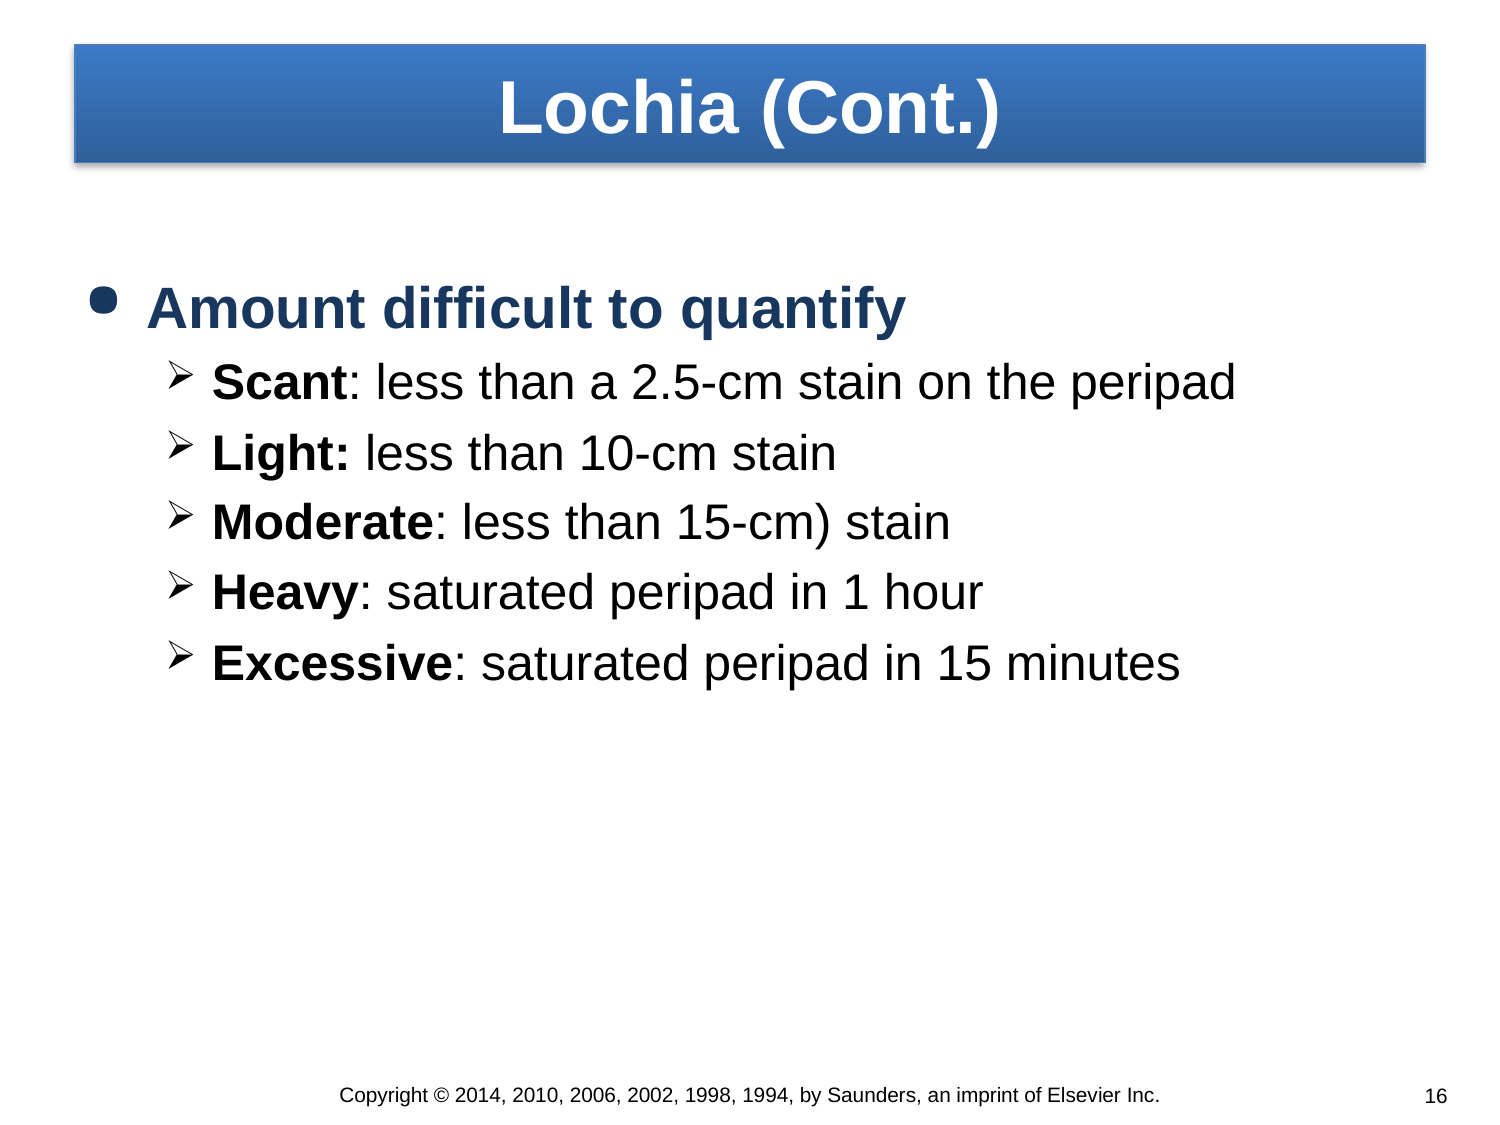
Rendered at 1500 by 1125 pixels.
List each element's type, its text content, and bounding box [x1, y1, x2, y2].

title Lochia (Cont.) [74, 44, 1426, 163]
footer Copyright © 2014, 2010, 2006, 2002, 1998, 1994, by Saunders, an imprint of Elsevier Inc. [187, 1062, 1313, 1125]
slide_number 16 [1362, 1065, 1463, 1125]
list Amount difficult to quantify Scant: less than a 2.5-cm stain on the peripad Light: less than 10-cm stain Moderate: less than 15-cm) stain Heavy: saturated peripad in 1 hour Excessive: saturated peripad in 15 minutes [75, 262, 1425, 1005]
